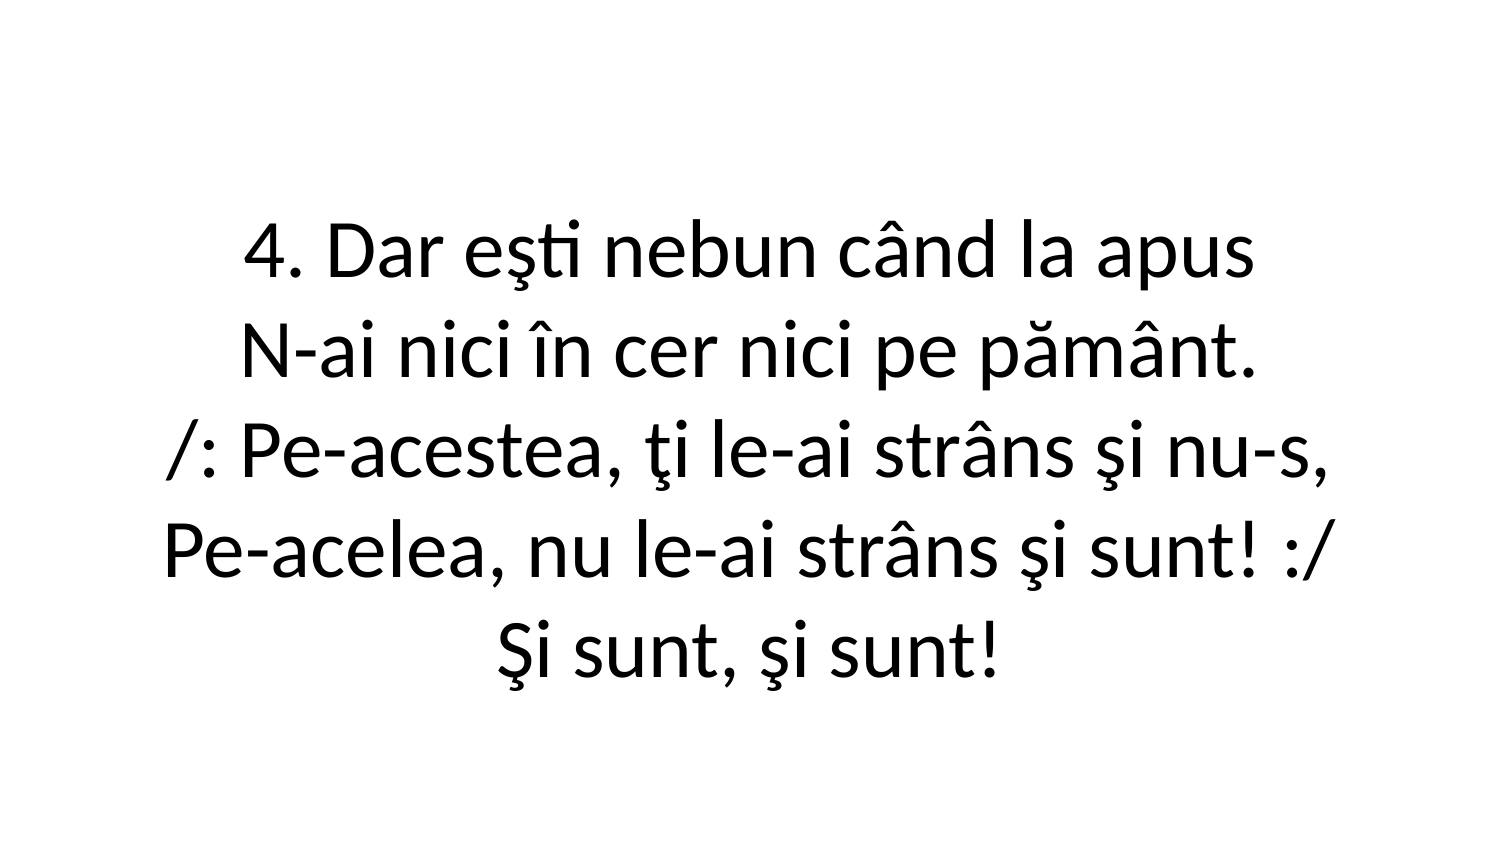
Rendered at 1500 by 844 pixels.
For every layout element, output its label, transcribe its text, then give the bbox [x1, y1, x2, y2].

text_box 4. Dar eşti nebun când la apus N-ai nici în cer nici pe pământ. /: Pe-acestea, ţi le-ai strâns şi nu-s, Pe-acelea, nu le-ai strâns şi sunt! :/ Şi sunt, şi sunt! [147, 142, 1353, 702]
